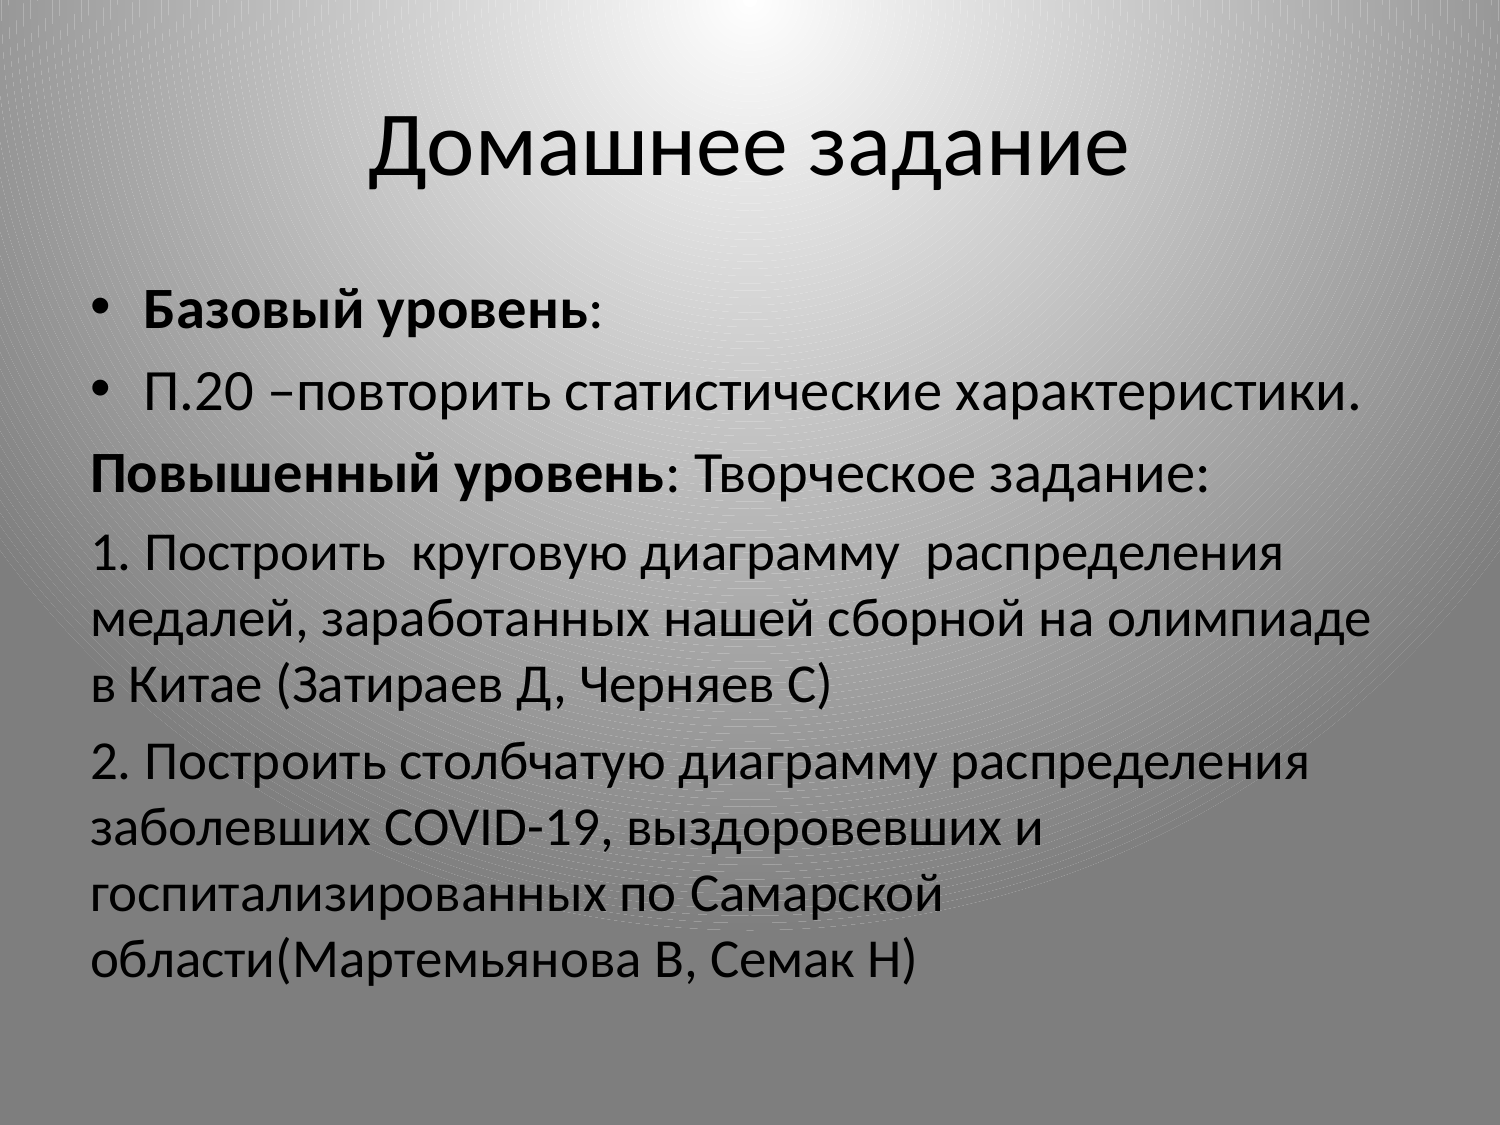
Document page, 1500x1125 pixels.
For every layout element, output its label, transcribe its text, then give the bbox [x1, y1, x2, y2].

title Домашнее задание [75, 45, 1425, 233]
list Базовый уровень: П.20 –повторить статистические характеристики. Повышенный уровень: Творческое задание: 1. Построить круговую диаграмму распределения медалей, заработанных нашей сборной на олимпиаде в Китае (Затираев Д, Черняев С) 2. Построить столбчатую диаграмму распределения заболевших COVID-19, выздоровевших и госпитализированных по Самарской области(Мартемьянова В, Семак Н) [75, 262, 1425, 1005]
